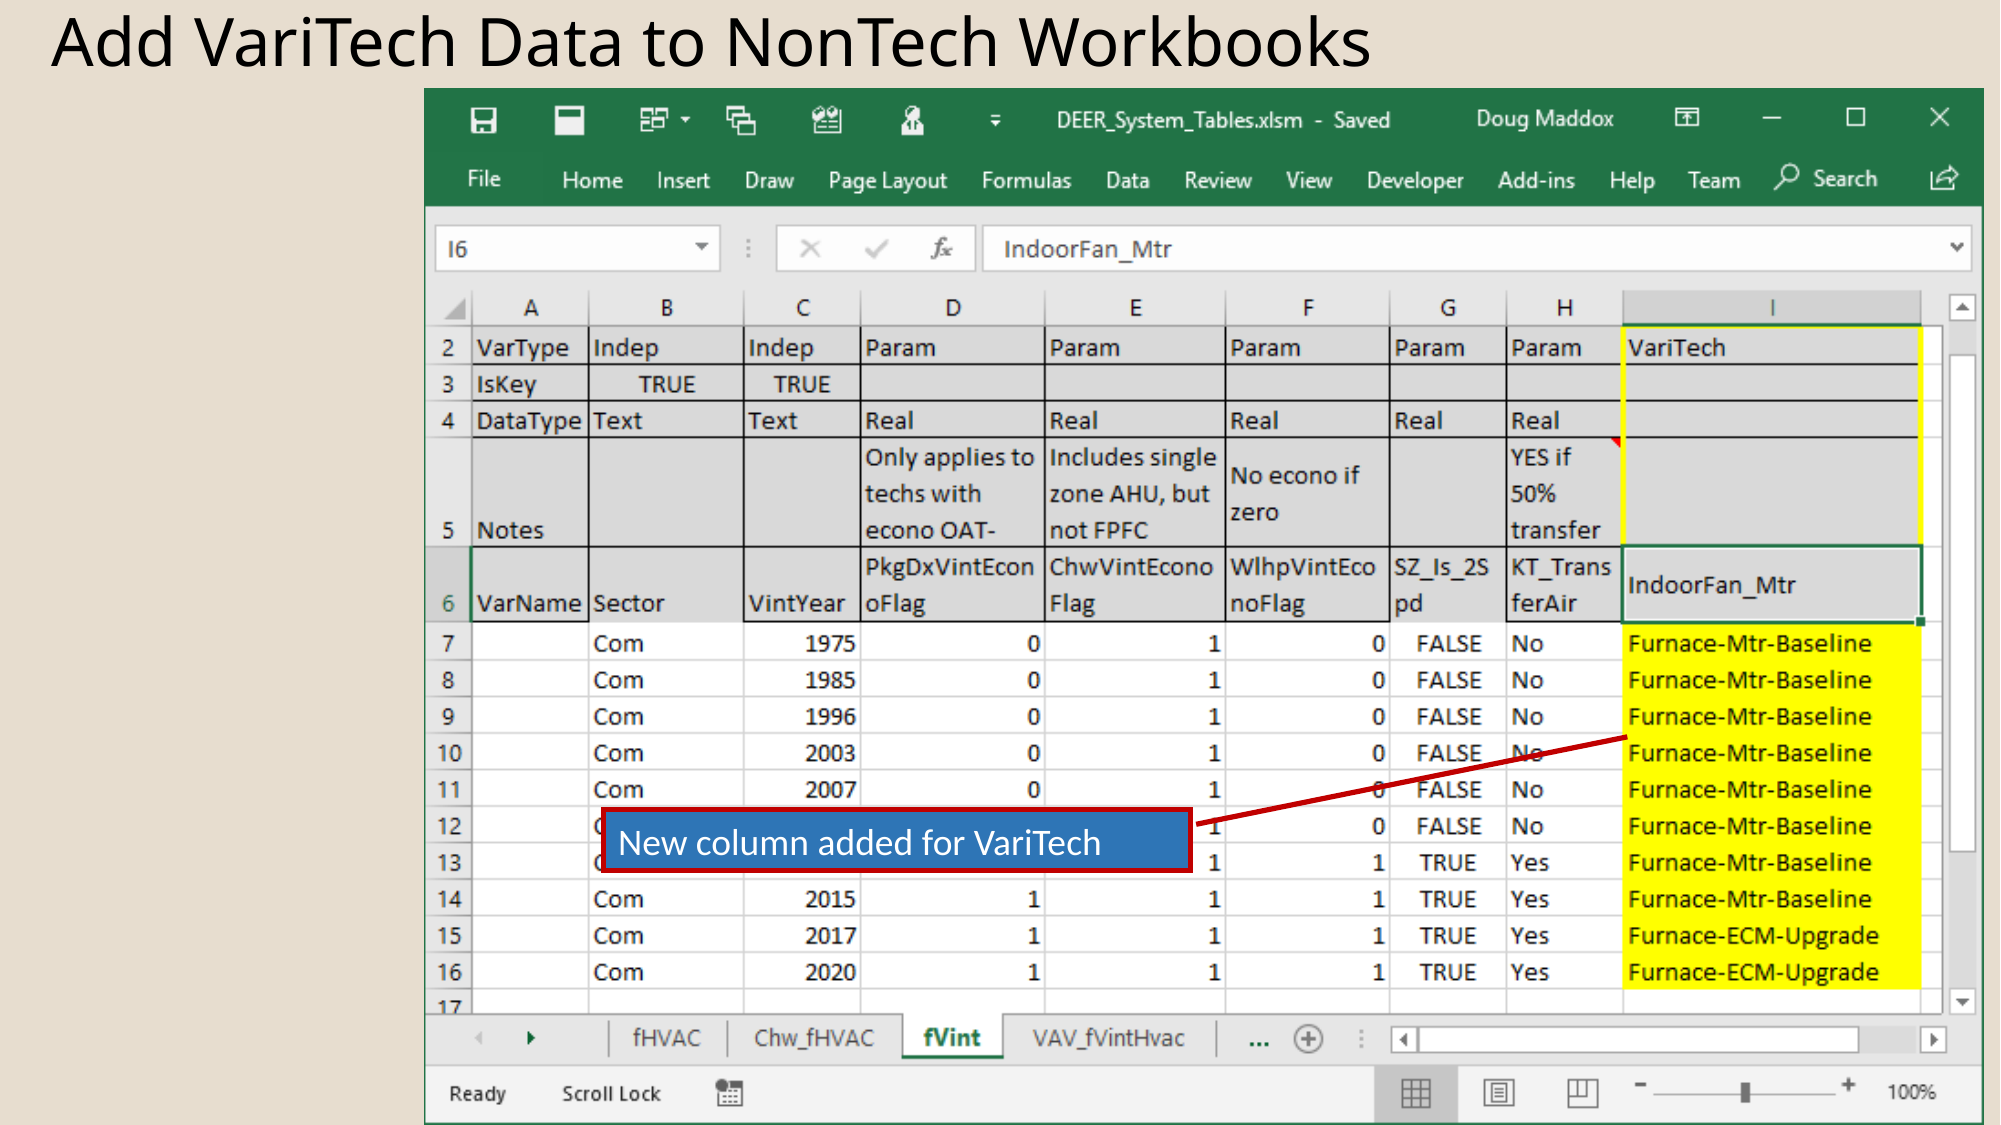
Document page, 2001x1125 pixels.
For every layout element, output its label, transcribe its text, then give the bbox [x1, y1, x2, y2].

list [423, 88, 1984, 1125]
title Add VariTech Data to NonTech Workbooks [36, 0, 1762, 89]
